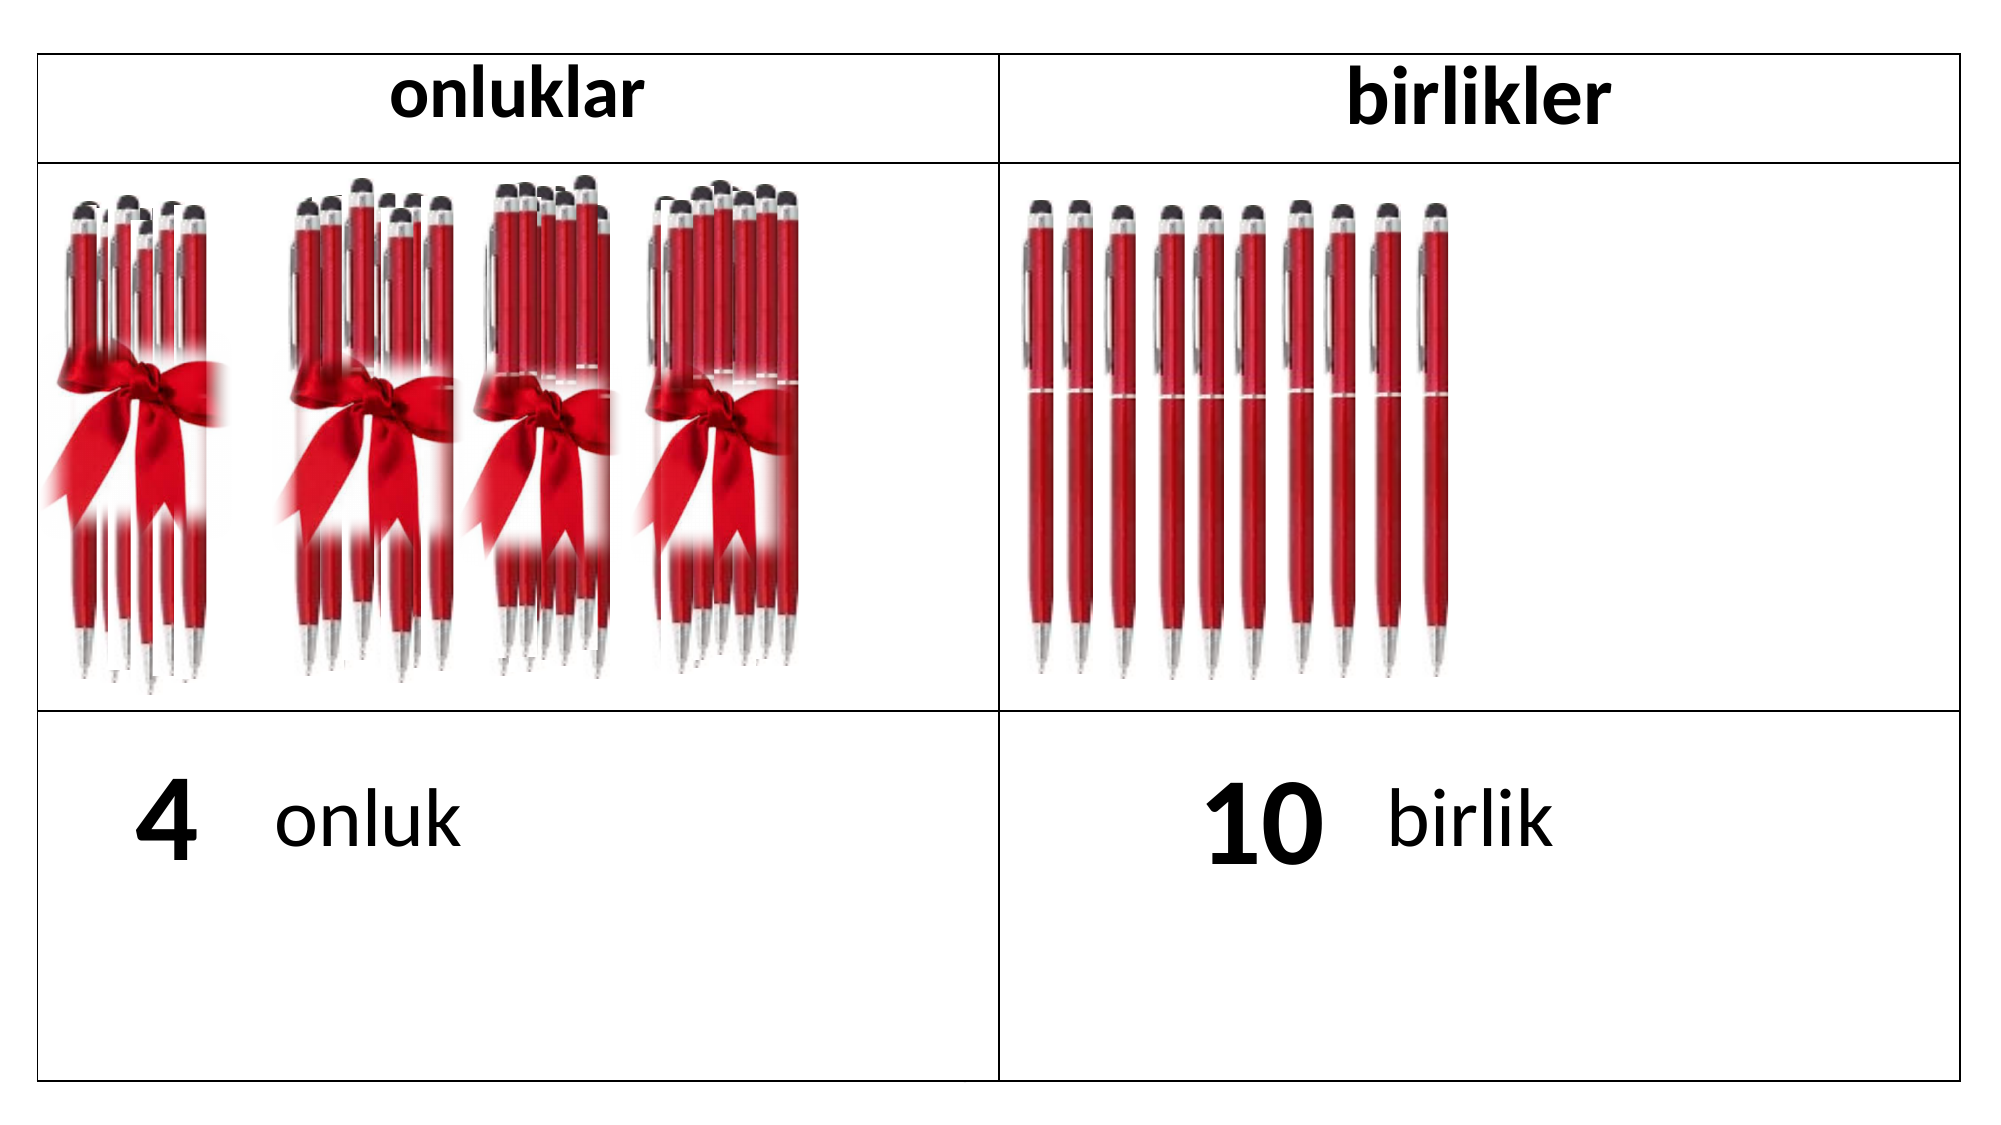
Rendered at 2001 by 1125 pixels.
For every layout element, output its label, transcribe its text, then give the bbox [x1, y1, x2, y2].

text_box birlik [1371, 755, 1569, 871]
picture [1368, 203, 1401, 678]
picture [1415, 203, 1449, 677]
picture [1191, 205, 1224, 680]
table_header birlikler [1000, 55, 1959, 162]
picture [1233, 205, 1266, 680]
table_cell [38, 712, 998, 1080]
picture [1323, 204, 1356, 678]
footer Kazım KAT [662, 1042, 1338, 1103]
picture [1103, 205, 1136, 679]
picture [628, 180, 799, 674]
text_box onluk [259, 755, 497, 871]
text_box 4 [120, 727, 245, 893]
table_cell [1000, 712, 1959, 1080]
picture [37, 195, 234, 695]
table_header onluklar [38, 55, 998, 162]
picture [1060, 199, 1093, 674]
picture [1021, 199, 1054, 674]
picture [1281, 199, 1314, 674]
text_box 10 [1183, 732, 1371, 898]
table_cell [38, 164, 998, 710]
picture [270, 175, 625, 683]
table_cell [1000, 164, 1959, 710]
picture [1152, 205, 1185, 680]
